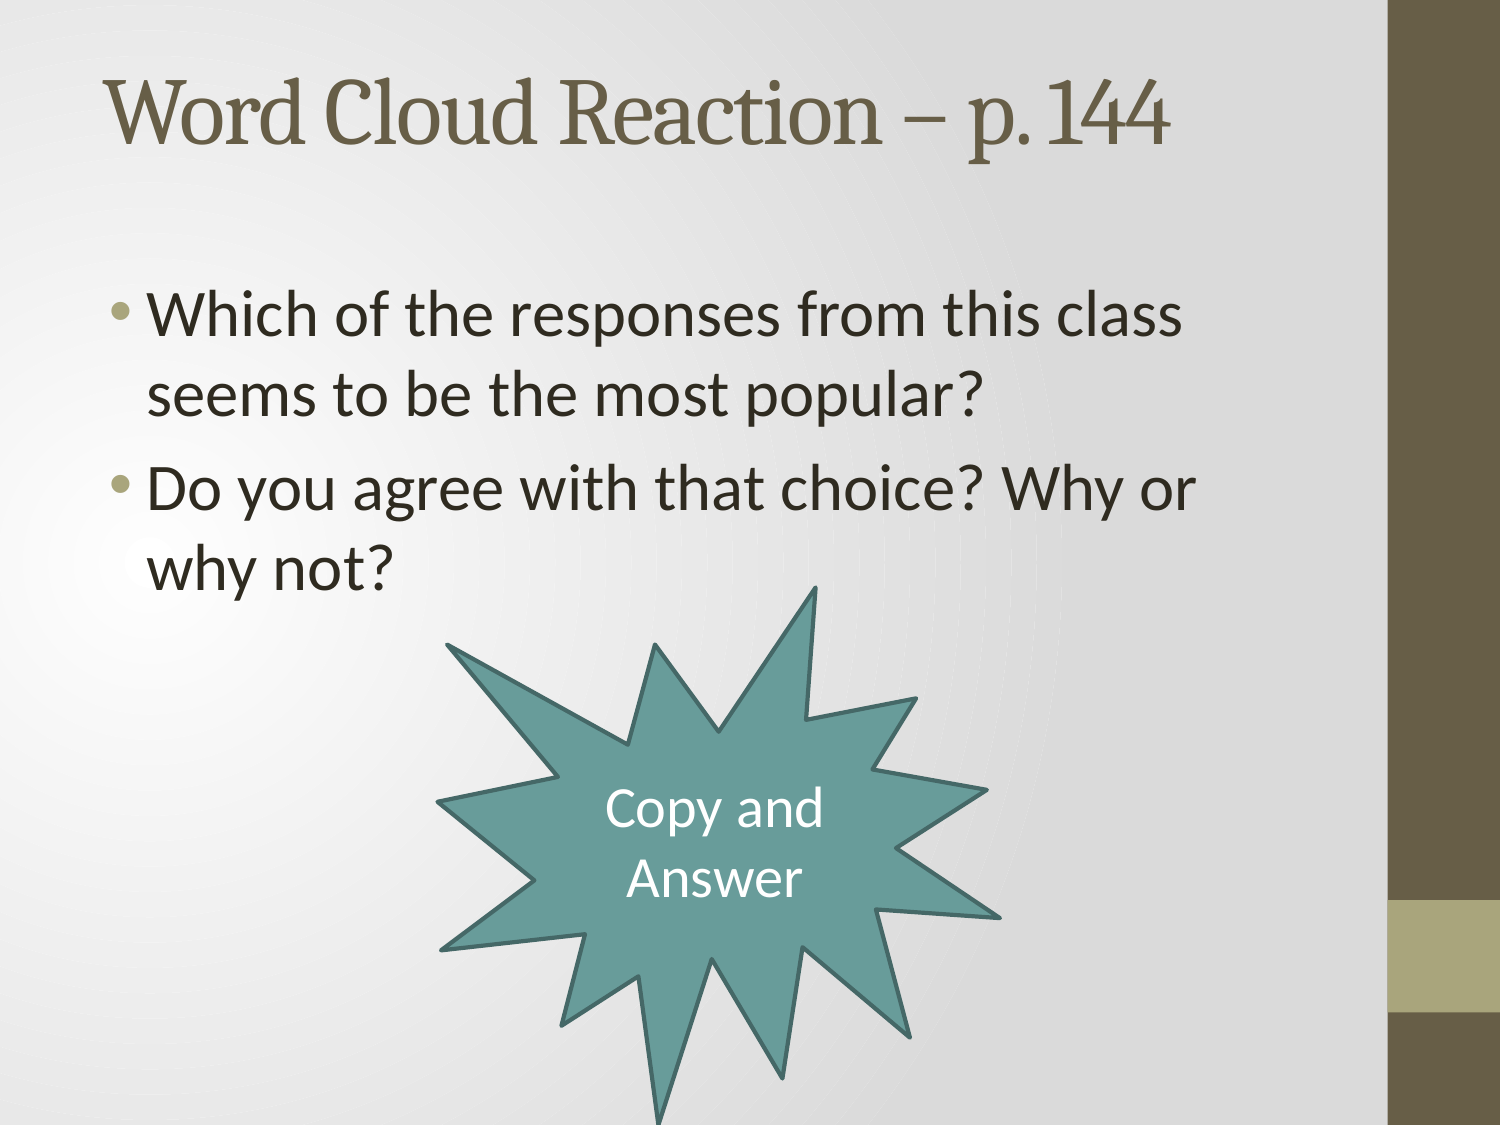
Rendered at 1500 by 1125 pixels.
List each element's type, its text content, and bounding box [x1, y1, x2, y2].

title Word Cloud Reaction – p. 144 [87, 12, 1338, 200]
text_box Copy and Answer [435, 585, 1002, 1125]
list Which of the responses from this class seems to be the most popular? Do you agree with that choice? Why or why not? [75, 262, 1325, 1050]
